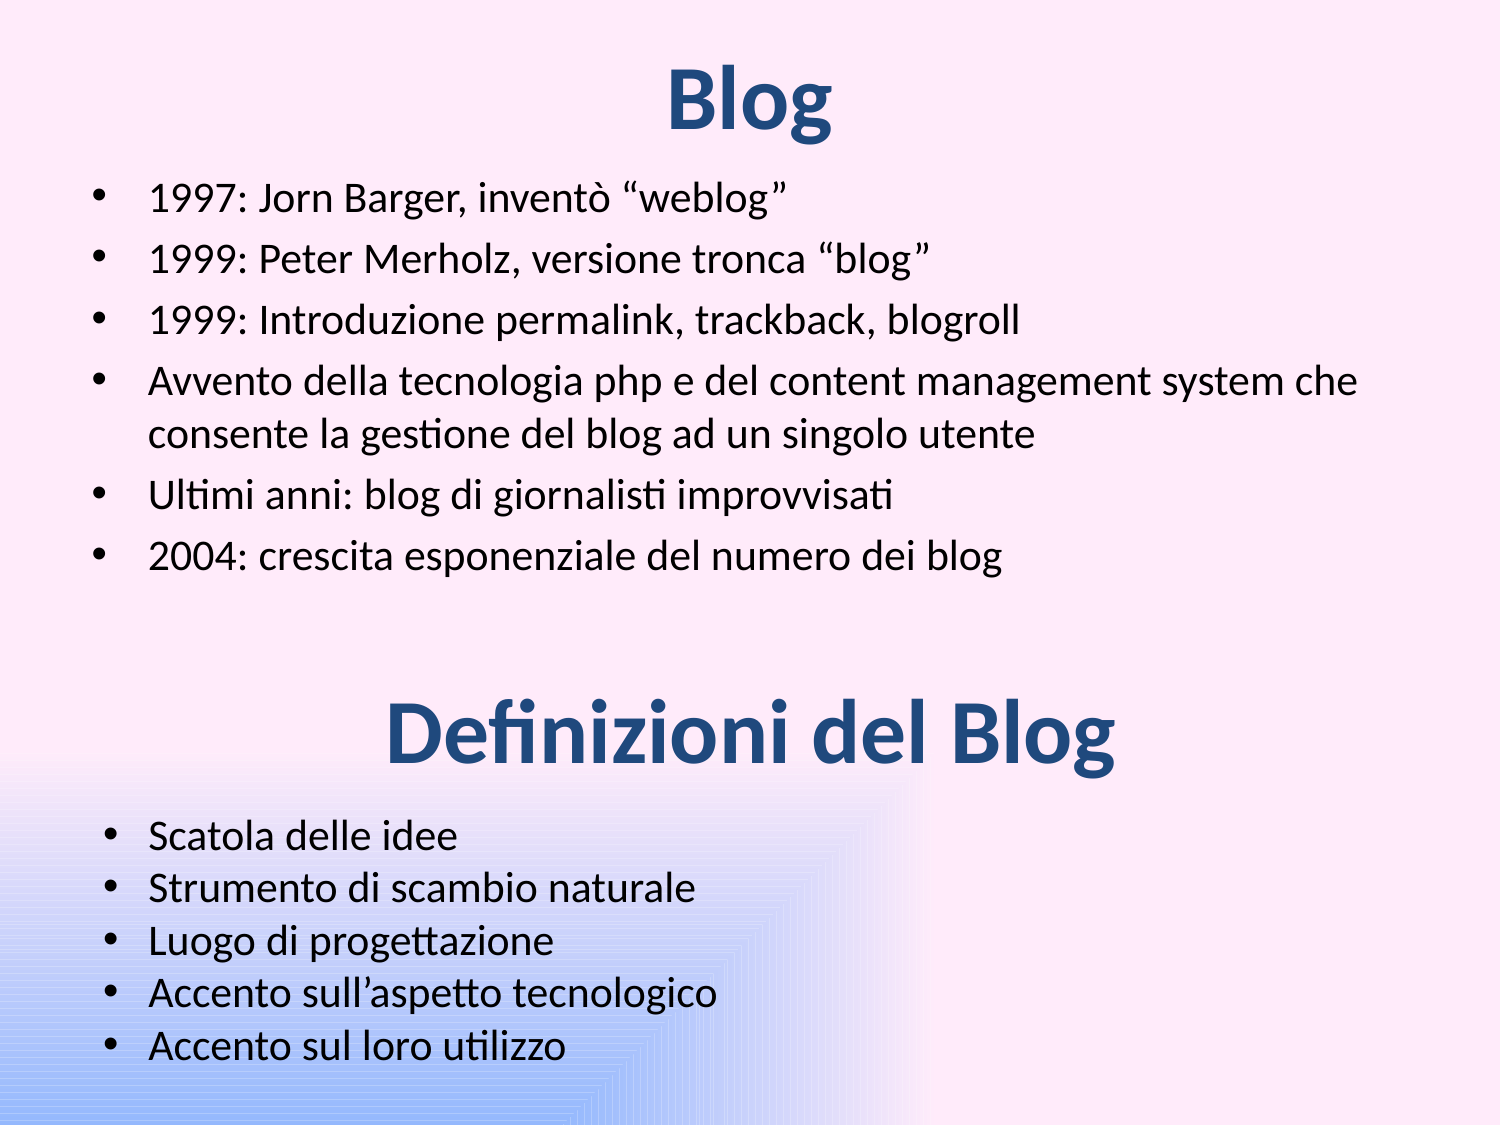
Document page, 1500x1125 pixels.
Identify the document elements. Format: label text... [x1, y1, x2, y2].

text_box Scatola delle idee Strumento di scambio naturale Luogo di progettazione Accento sull’aspetto tecnologico Accento sul loro utilizzo [88, 799, 1412, 1122]
title Definizioni del Blog [76, 633, 1427, 821]
list 1997: Jorn Barger, inventò “weblog” 1999: Peter Merholz, versione tronca “blog” 1999: Introduzione permalink, trackback, blogroll Avvento della tecnologia php e del content management system che consente la gestione del blog ad un singolo utente Ultimi anni: blog di giornalisti improvvisati 2004: crescita esponenziale del numero dei blog [76, 160, 1427, 610]
text_box Blog [0, 30, 1500, 156]
